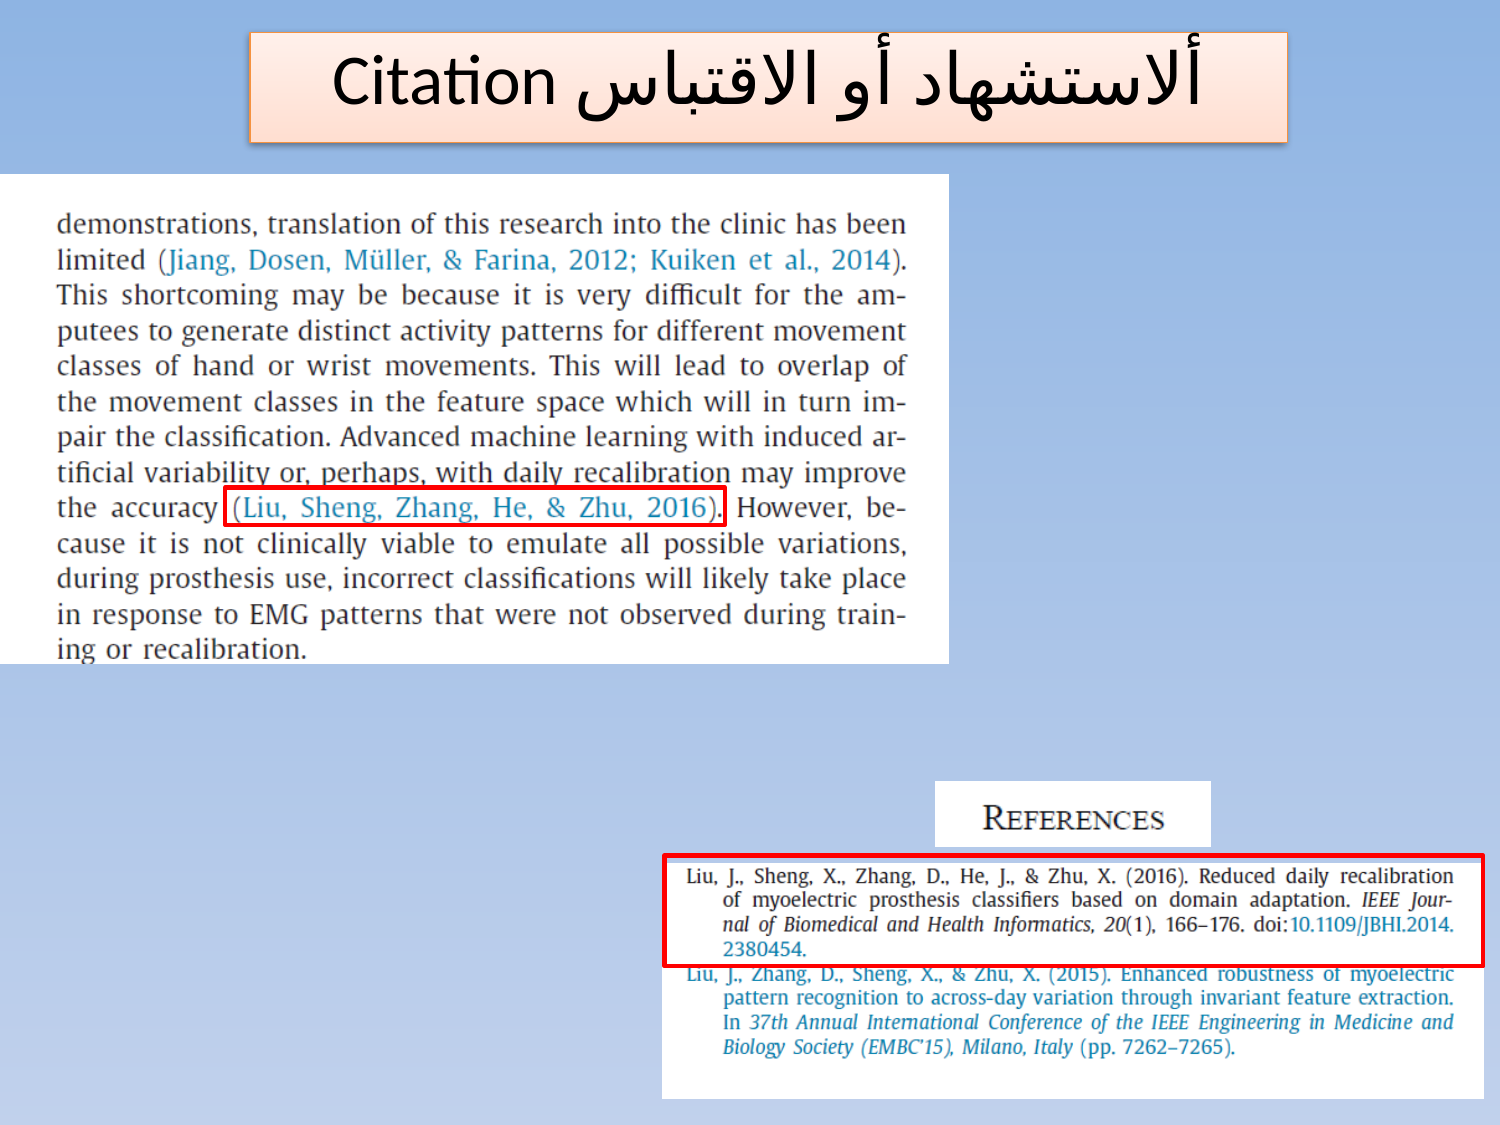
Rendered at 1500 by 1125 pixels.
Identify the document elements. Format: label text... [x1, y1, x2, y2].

picture [934, 781, 1212, 847]
title Citation ألاستشهاد أو الاقتباس [249, 32, 1288, 143]
text_box [662, 853, 1485, 863]
picture [0, 174, 949, 664]
picture [662, 863, 1484, 1099]
